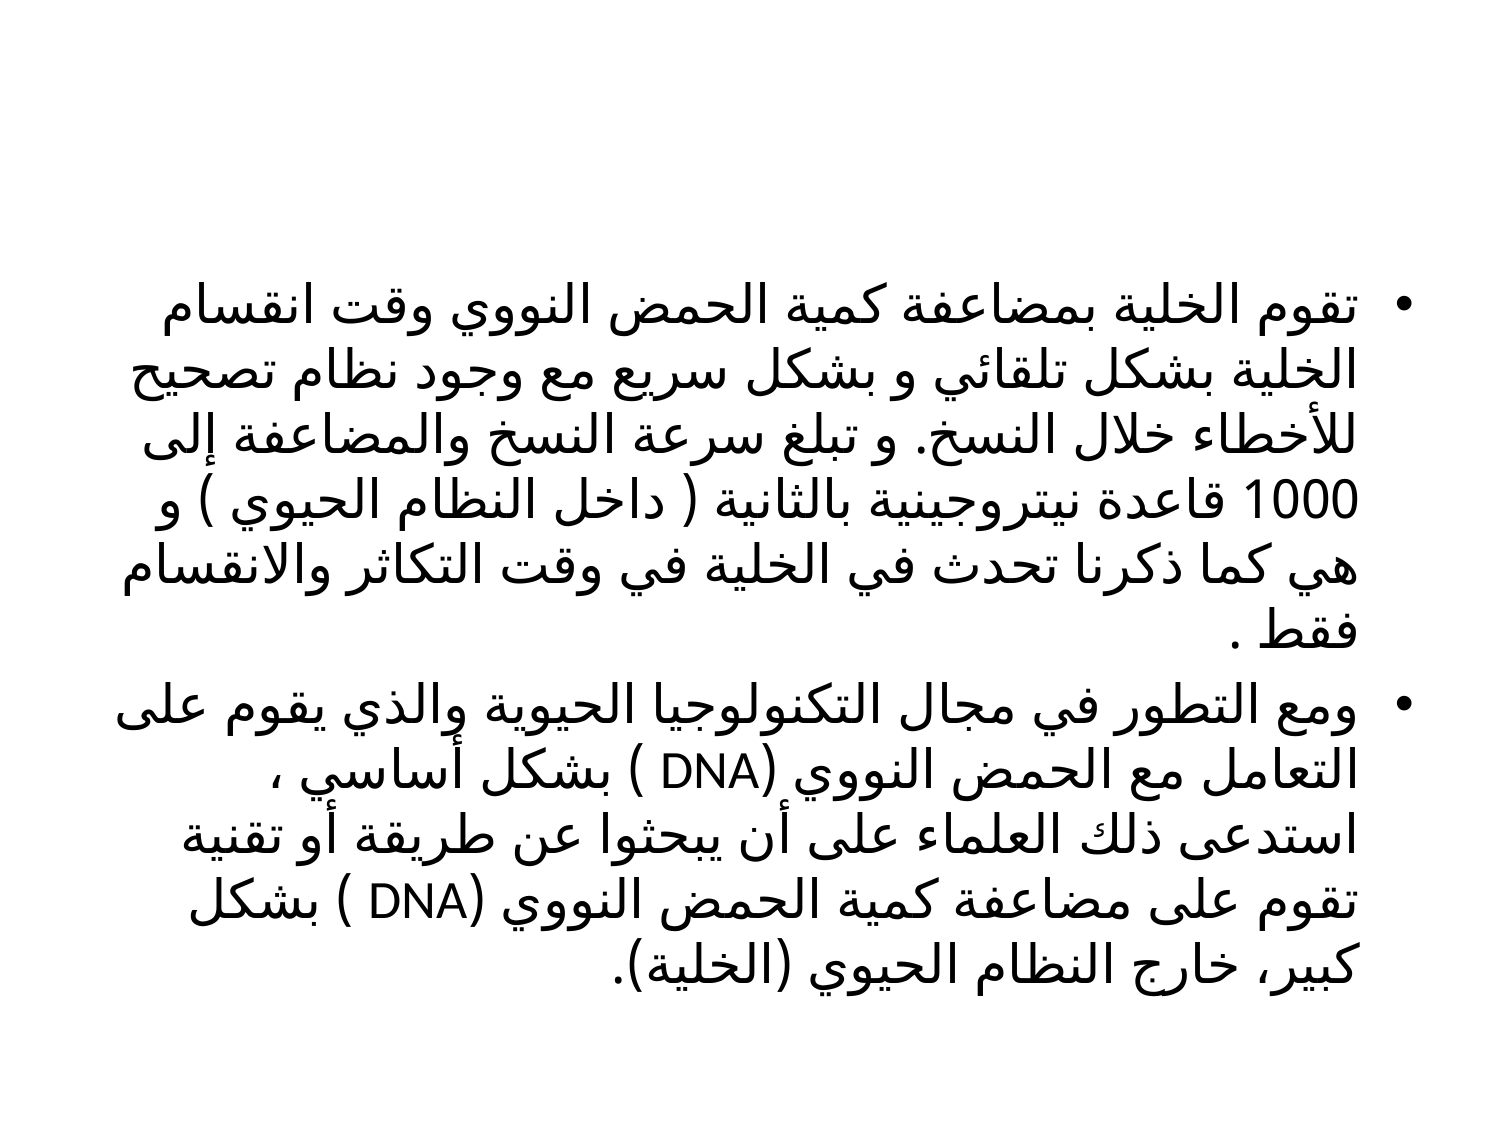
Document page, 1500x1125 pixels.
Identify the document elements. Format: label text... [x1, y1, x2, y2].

list تقوم الخلية بمضاعفة كمية الحمض النووي وقت انقسام الخلية بشكل تلقائي و بشكل سريع مع وجود نظام تصحيح للأخطاء خلال النسخ. و تبلغ سرعة النسخ والمضاعفة إلى 1000 قاعدة نيتروجينية بالثانية ( داخل النظام الحيوي ) و هي كما ذكرنا تحدث في الخلية في وقت التكاثر والانقسام فقط . ومع التطور في مجال التكنولوجيا الحيوية والذي يقوم على التعامل مع الحمض النووي (DNA ) بشكل أساسي ، استدعى ذلك العلماء على أن يبحثوا عن طريقة أو تقنية تقوم على مضاعفة كمية الحمض النووي (DNA ) بشكل كبير، خارج النظام الحيوي (الخلية). [75, 262, 1425, 1005]
